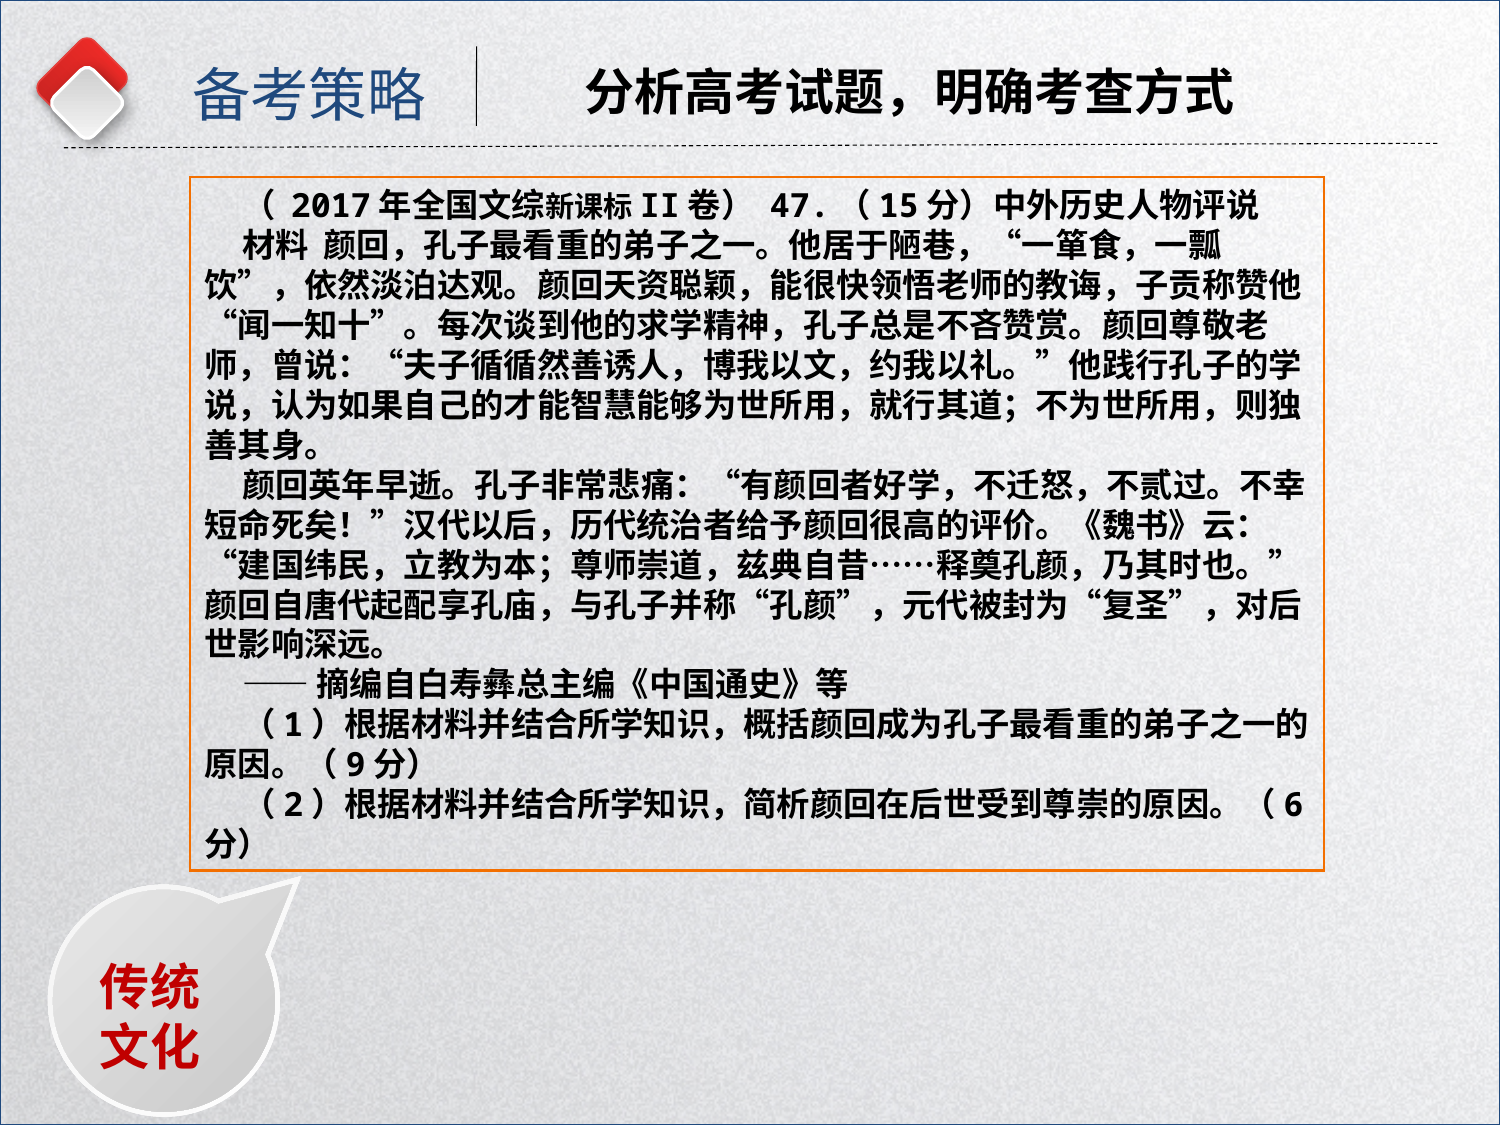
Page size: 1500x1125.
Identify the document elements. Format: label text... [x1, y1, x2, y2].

picture [1, 1, 1499, 1124]
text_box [63, 143, 1439, 148]
text_box [51, 67, 123, 139]
text_box 备考策略 [143, 50, 475, 136]
text_box [37, 38, 127, 104]
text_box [73, 826, 306, 1125]
text_box 分析高考试题，明确考查方式 [569, 53, 1250, 129]
text_box （ 2017年全国文综新课标II卷） 47.（15分）中外历史人物评说 材料 颜回，孔子最看重的弟子之一。他居于陋巷，“一箪食，一瓢饮”，依然淡泊达观。颜回天资聪颖，能很快领悟老师的教诲，子贡称赞他“闻一知十”。每次谈到他的求学精神，孔子总是不吝赞赏。颜回尊敬老师，曾说：“夫子循循然善诱人，博我以文，约我以礼。”他践行孔子的学说，认为如果自己的才能智慧能够为世所用，就行其道；不为世所用，则独善其身。 颜回英年早逝。孔子非常悲痛：“有颜回者好学，不迁怒，不贰过。不幸短命死矣！”汉代以后，历代统治者给予颜回很高的评价。《魏书》云：“建国纬民，立教为本；尊师崇道，兹典自昔……释奠孔颜，乃其时也。”颜回自唐代起配享孔庙，与孔子并称“孔颜”，元代被封为“复圣”，对后世影响深远。 ——摘编自白寿彝总主编《中国通史》等 （1）根据材料并结合所学知识，概括颜回成为孔子最看重的弟子之一的原因。（9分） （2）根据材料并结合所学知识，简析颜回在后世受到尊崇的原因。（6分） [189, 176, 1325, 872]
